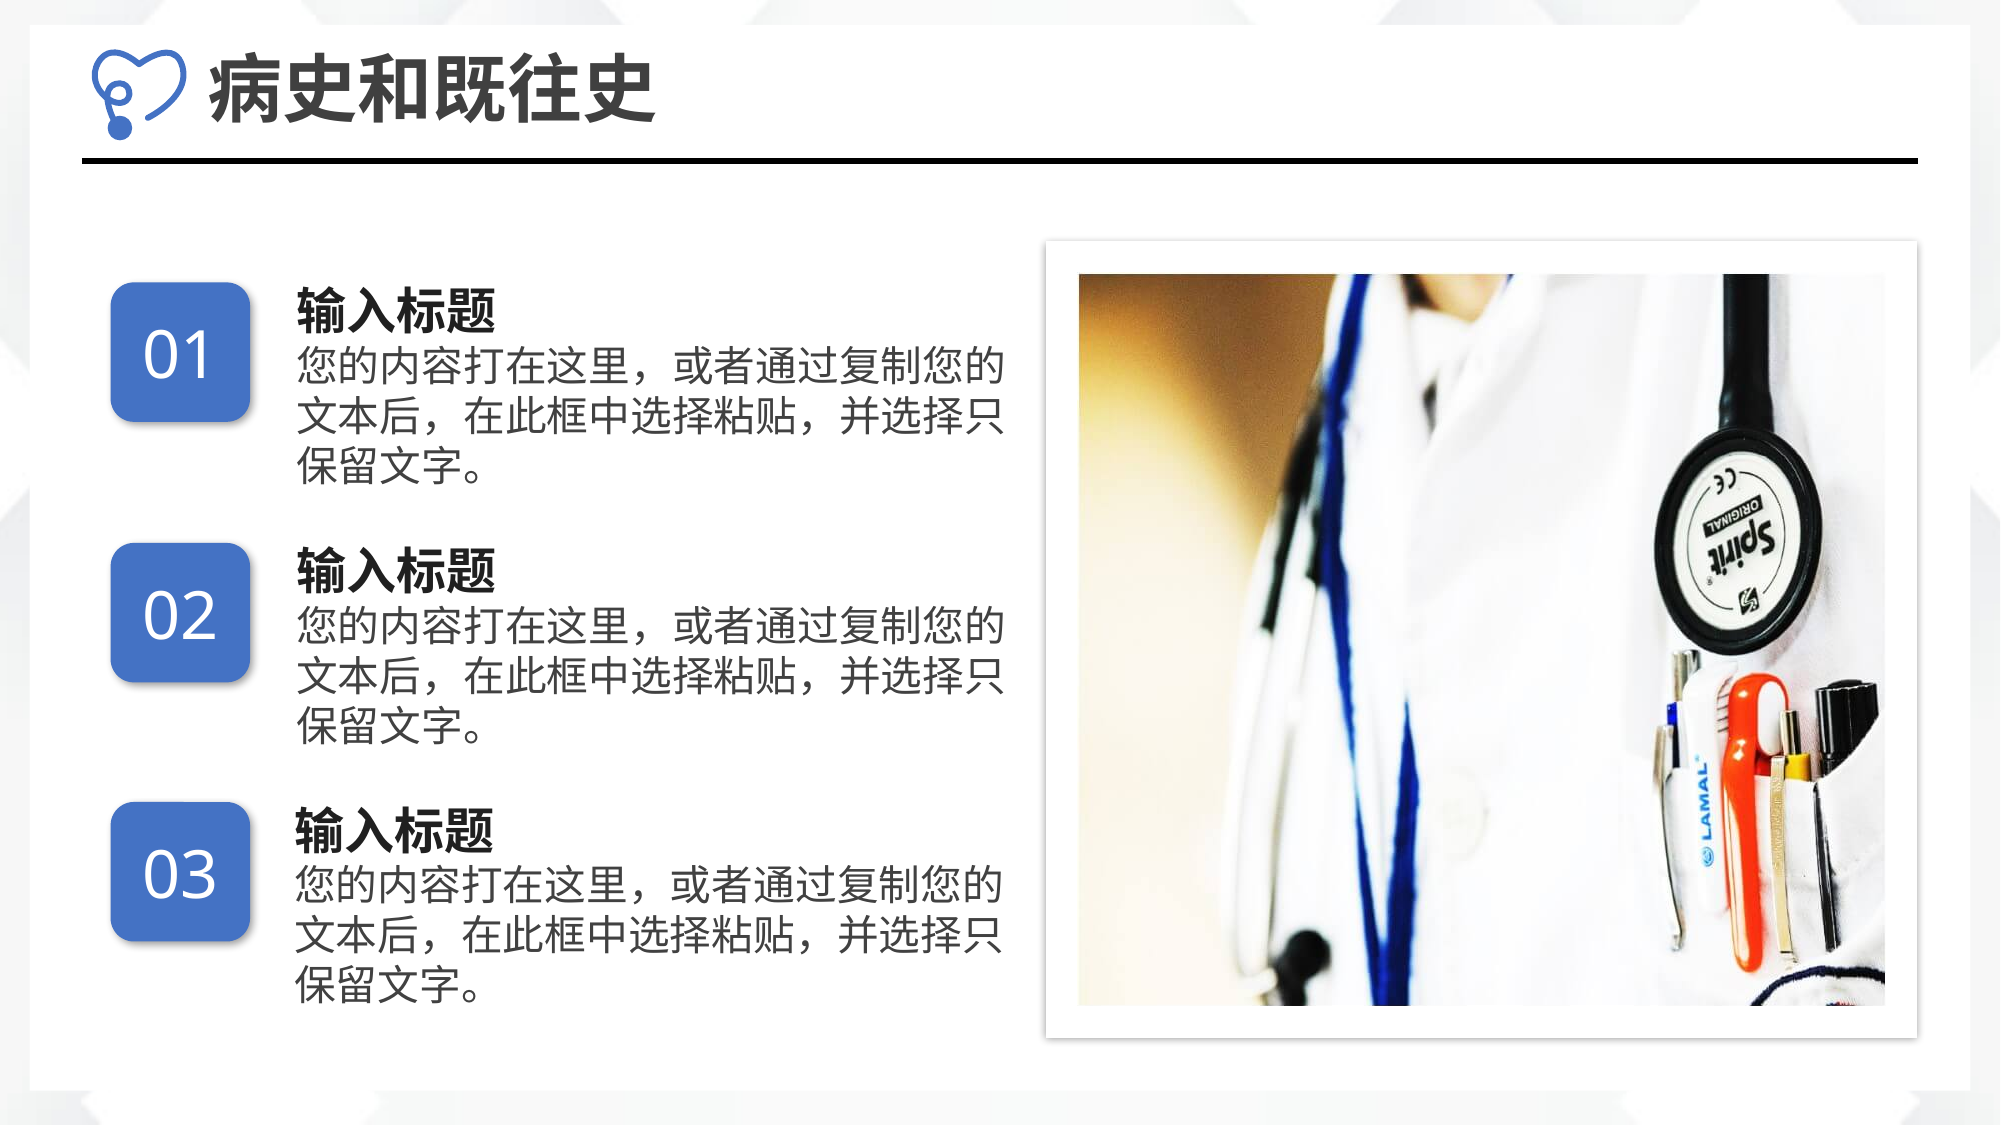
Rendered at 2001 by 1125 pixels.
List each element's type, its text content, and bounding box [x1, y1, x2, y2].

text_box 02 [109, 541, 252, 684]
text_box 01 [109, 281, 252, 423]
text_box 输入标题 您的内容打在这里，或者通过复制您的文本后，在此框中选择粘贴，并选择只保留文字。 [279, 791, 1040, 1017]
text_box 输入标题 您的内容打在这里，或者通过复制您的文本后，在此框中选择粘贴，并选择只保留文字。 [281, 272, 1040, 497]
text_box 输入标题 您的内容打在这里，或者通过复制您的文本后，在此框中选择粘贴，并选择只保留文字。 [281, 531, 1040, 757]
text_box 03 [109, 800, 252, 943]
picture [0, 0, 2001, 1125]
